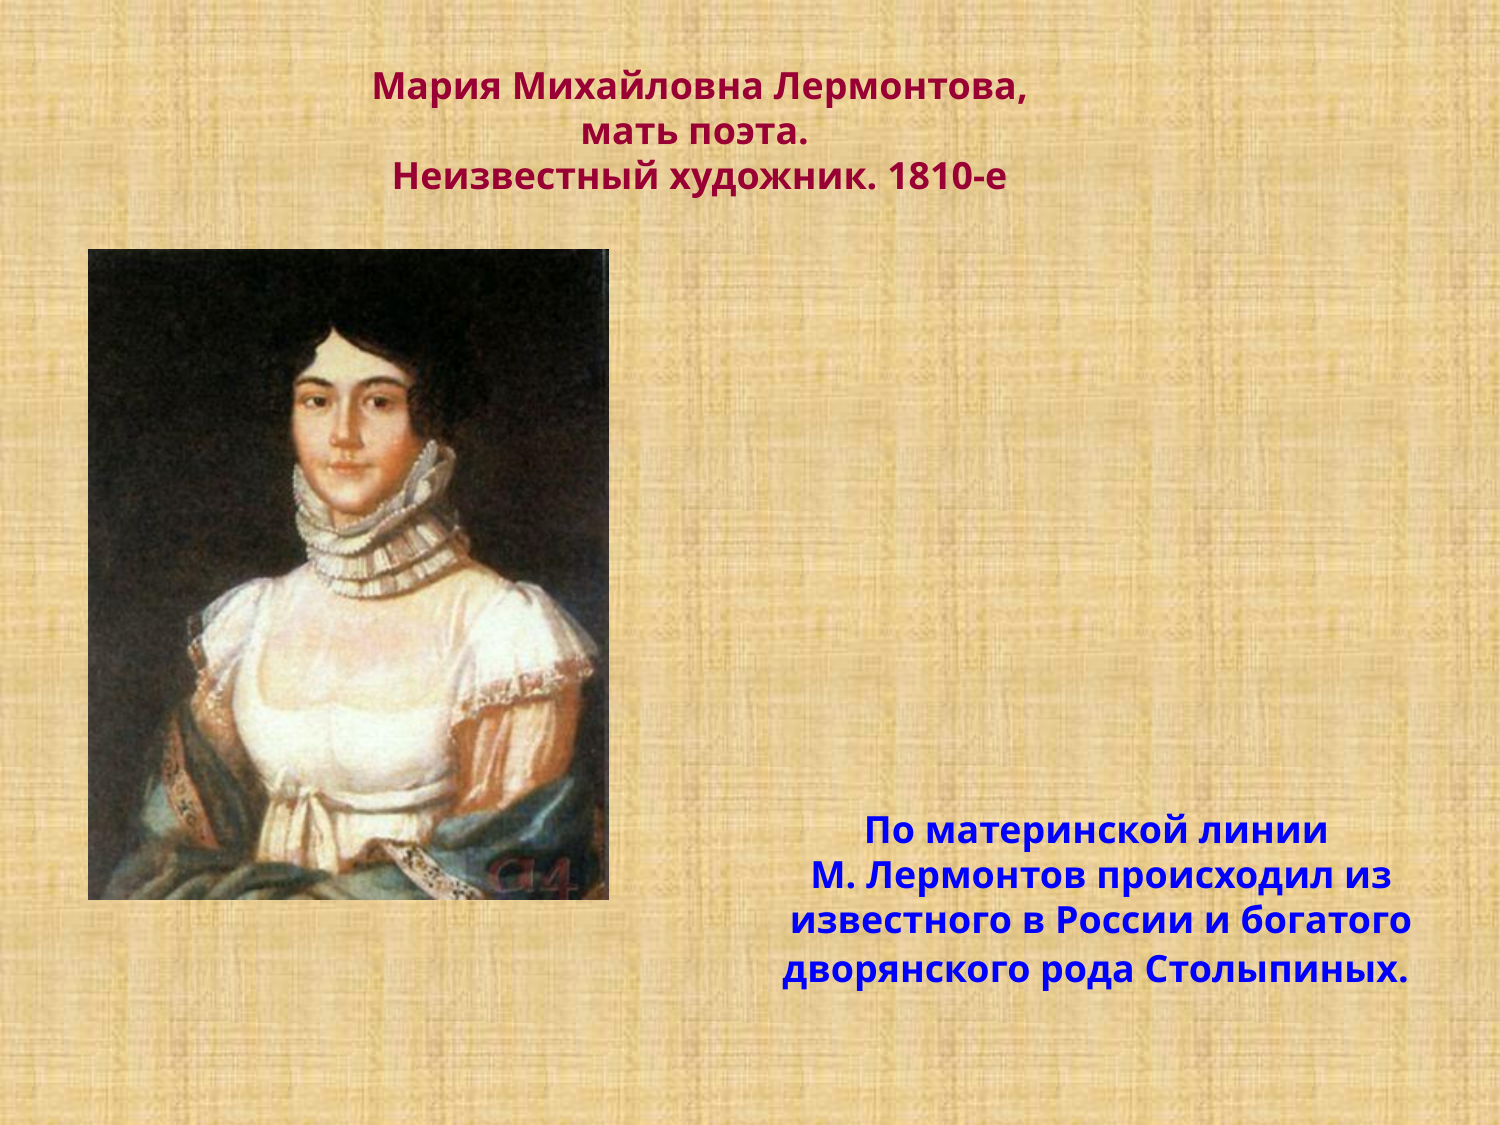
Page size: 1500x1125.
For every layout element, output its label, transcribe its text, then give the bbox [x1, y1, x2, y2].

picture [0, 0, 1500, 1125]
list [88, 248, 609, 900]
text_box По материнской линии М. Лермонтов происходил из известного в России и богатого дворянского рода Столыпиных. [726, 798, 1477, 999]
text_box Мария Михайловна Лермонтова, мать поэта. Неизвестный художник. 1810-е [324, 54, 1075, 205]
